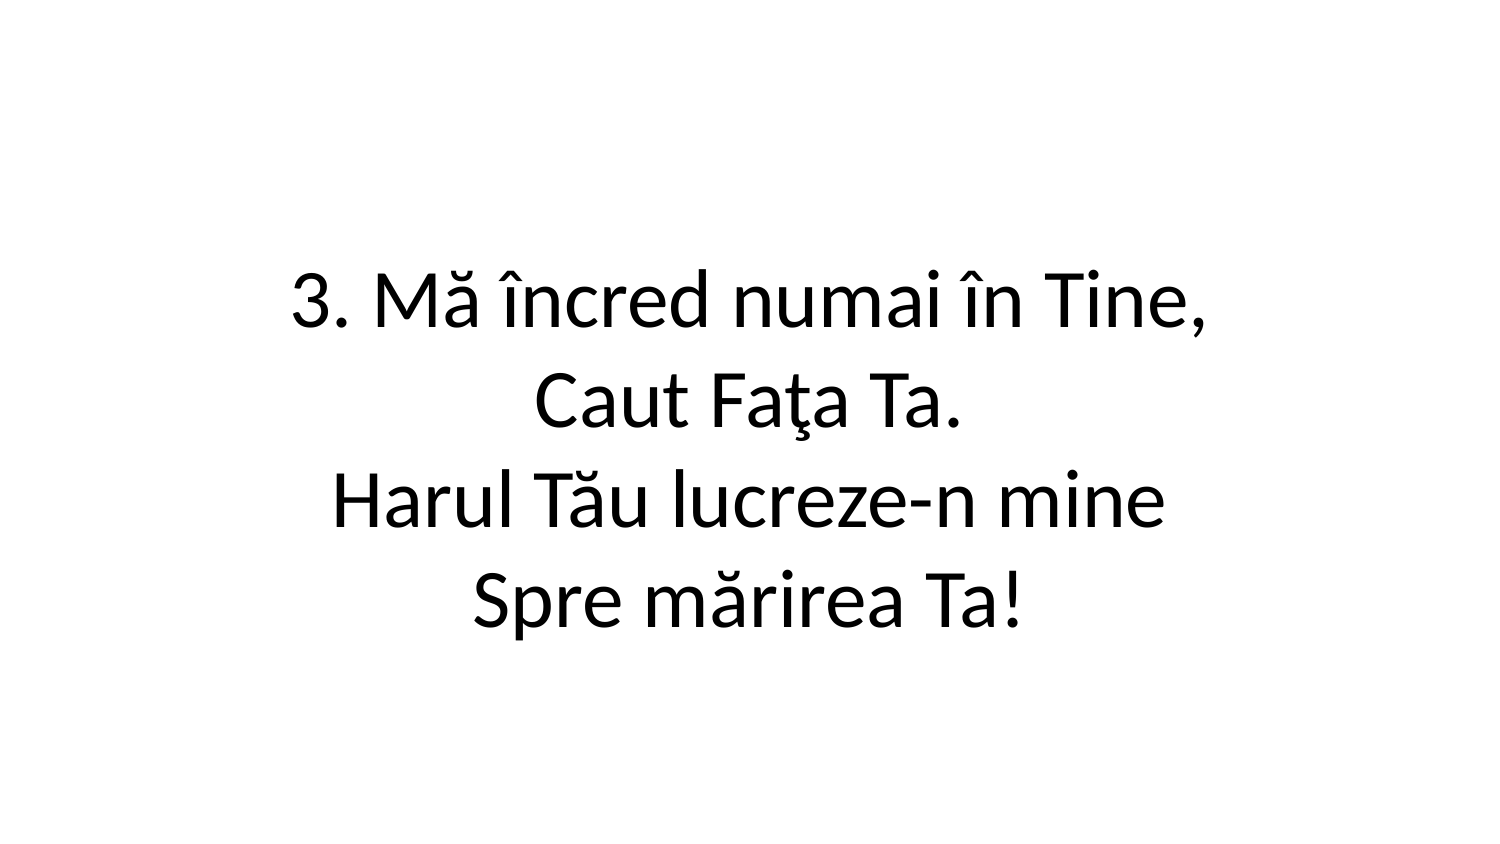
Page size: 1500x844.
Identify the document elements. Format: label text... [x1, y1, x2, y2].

text_box 3. Mă încred numai în Tine, Caut Faţa Ta. Harul Tău lucreze-n mine Spre mărirea Ta! [274, 192, 1226, 652]
